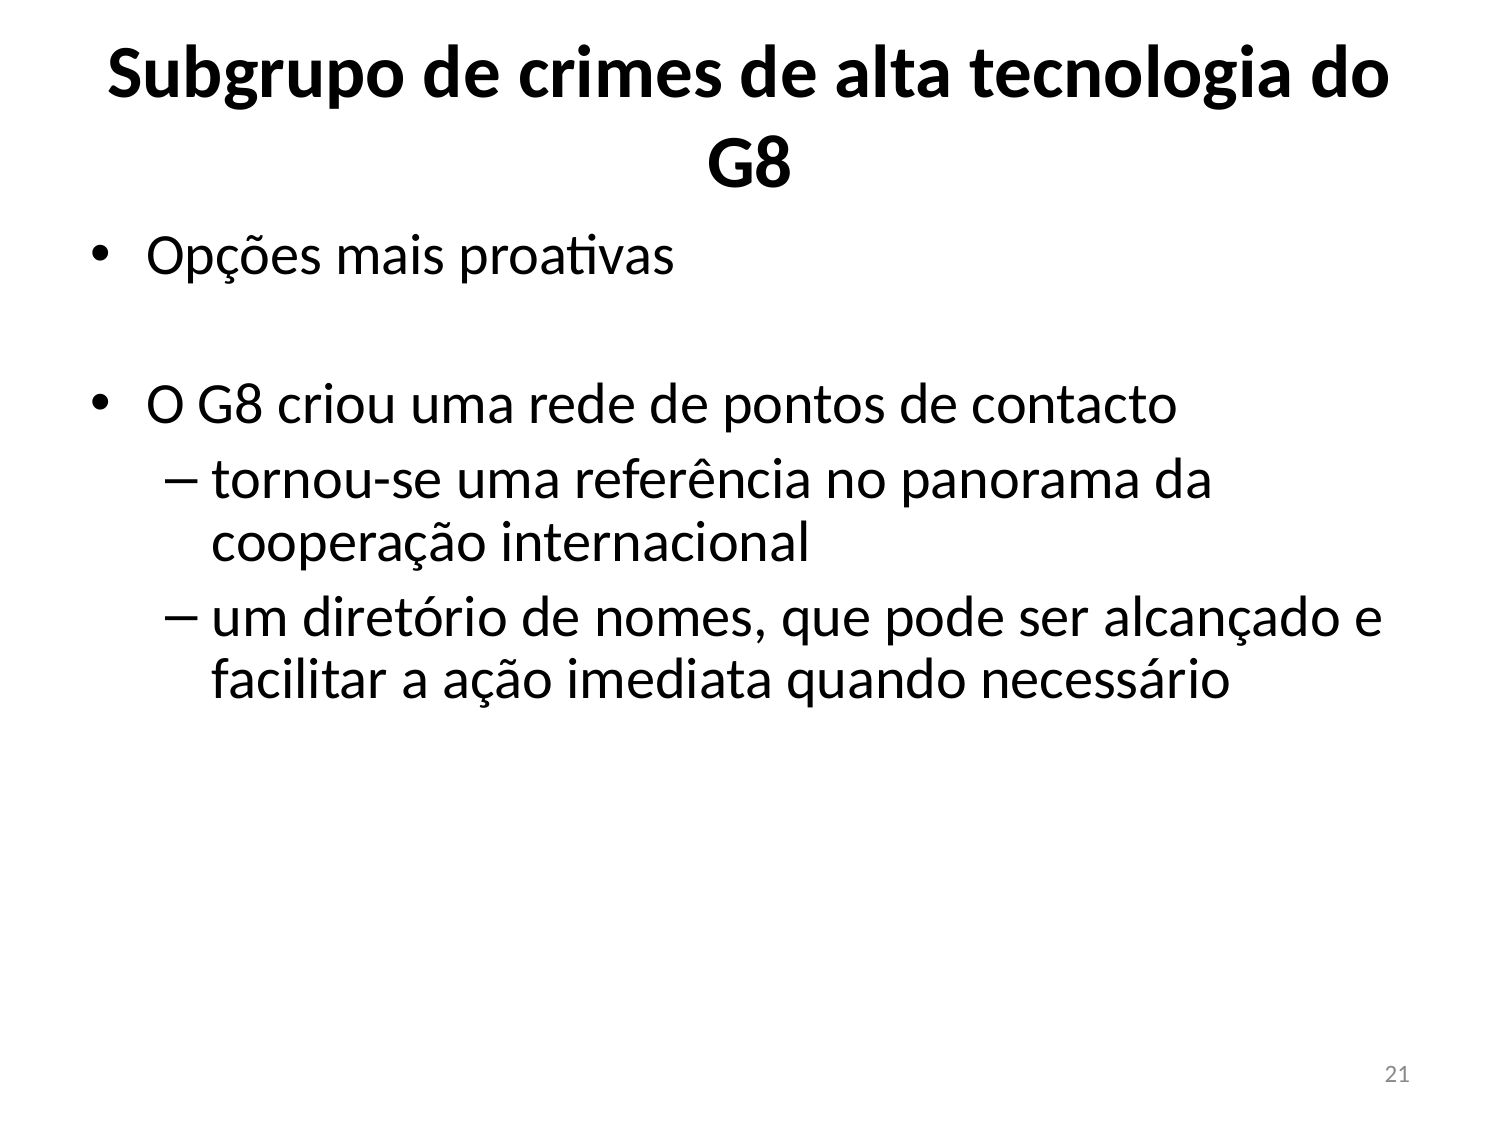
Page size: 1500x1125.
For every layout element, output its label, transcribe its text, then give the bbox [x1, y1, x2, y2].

slide_number 21 [1074, 1042, 1425, 1103]
list Opções mais proativas O G8 criou uma rede de pontos de contacto tornou-se uma referência no panorama da cooperação internacional um diretório de nomes, que pode ser alcançado e facilitar a ação imediata quando necessário [75, 216, 1425, 960]
title Subgrupo de crimes de alta tecnologia do G8 [75, 29, 1425, 195]
